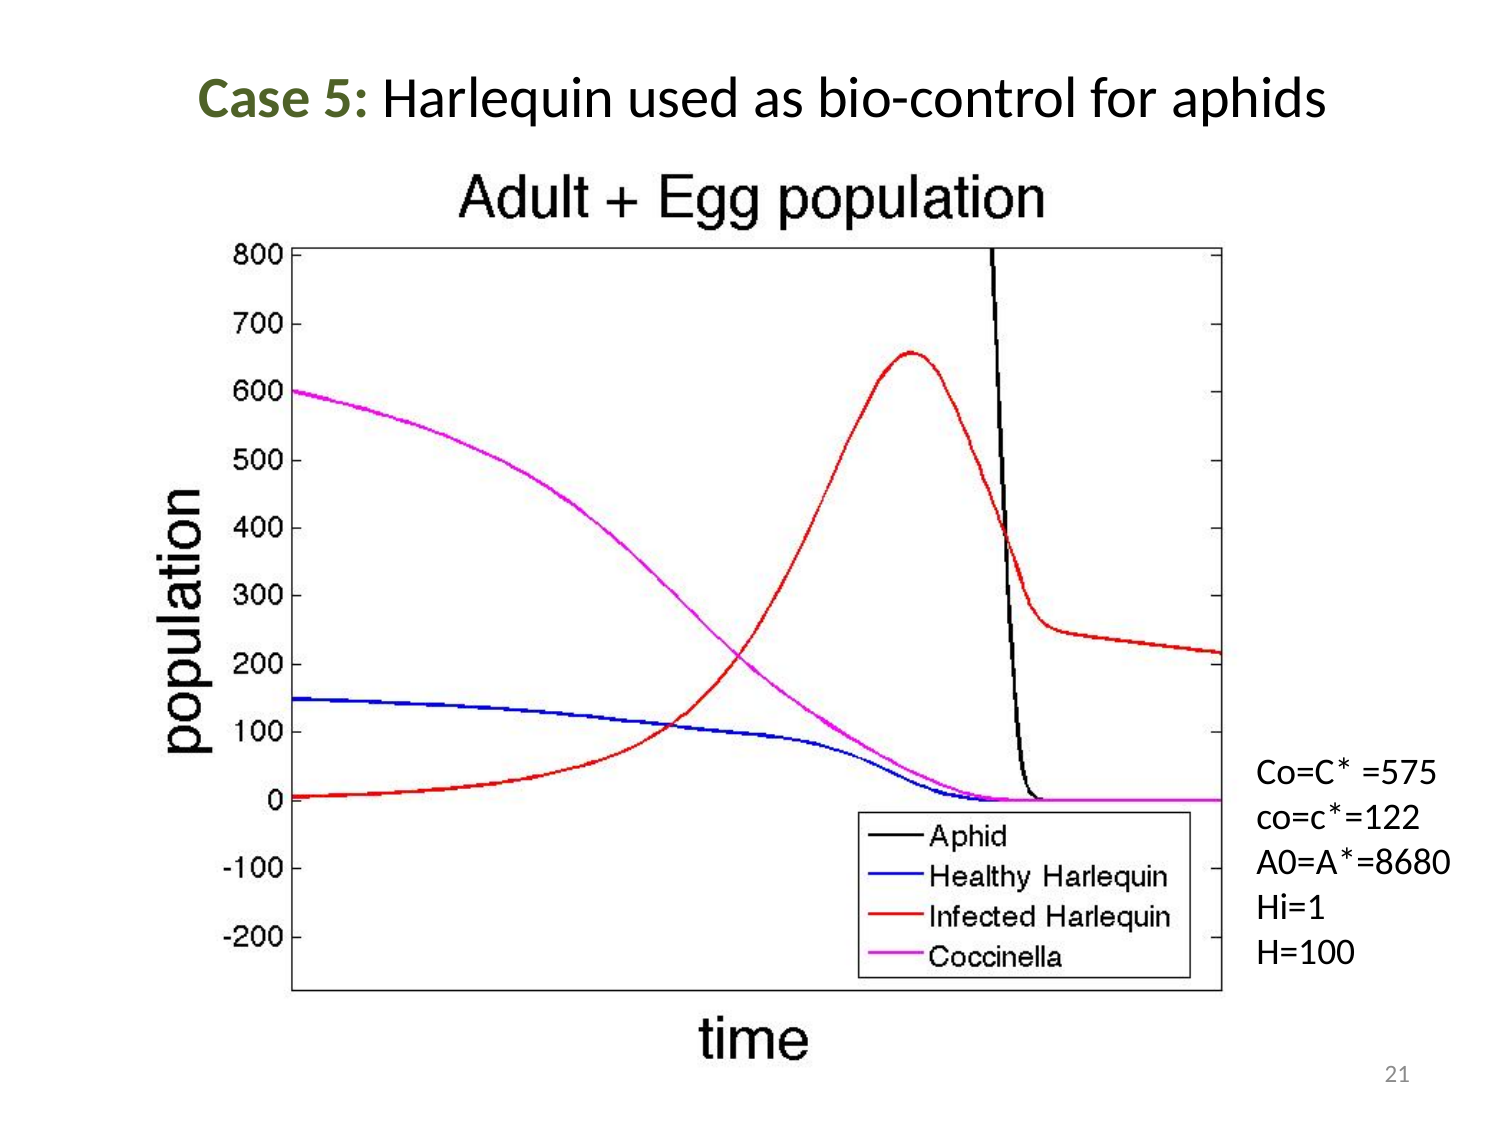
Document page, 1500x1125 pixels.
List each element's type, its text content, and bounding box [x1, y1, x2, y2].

slide_number 21 [1074, 1042, 1425, 1103]
title Case 5: Harlequin used as bio-control for aphids [0, 0, 1500, 188]
picture [135, 160, 1337, 1092]
text_box Co=C* =575 co=c*=122 A0=A*=8680 Hi=1 H=100 [1340, 739, 1499, 980]
